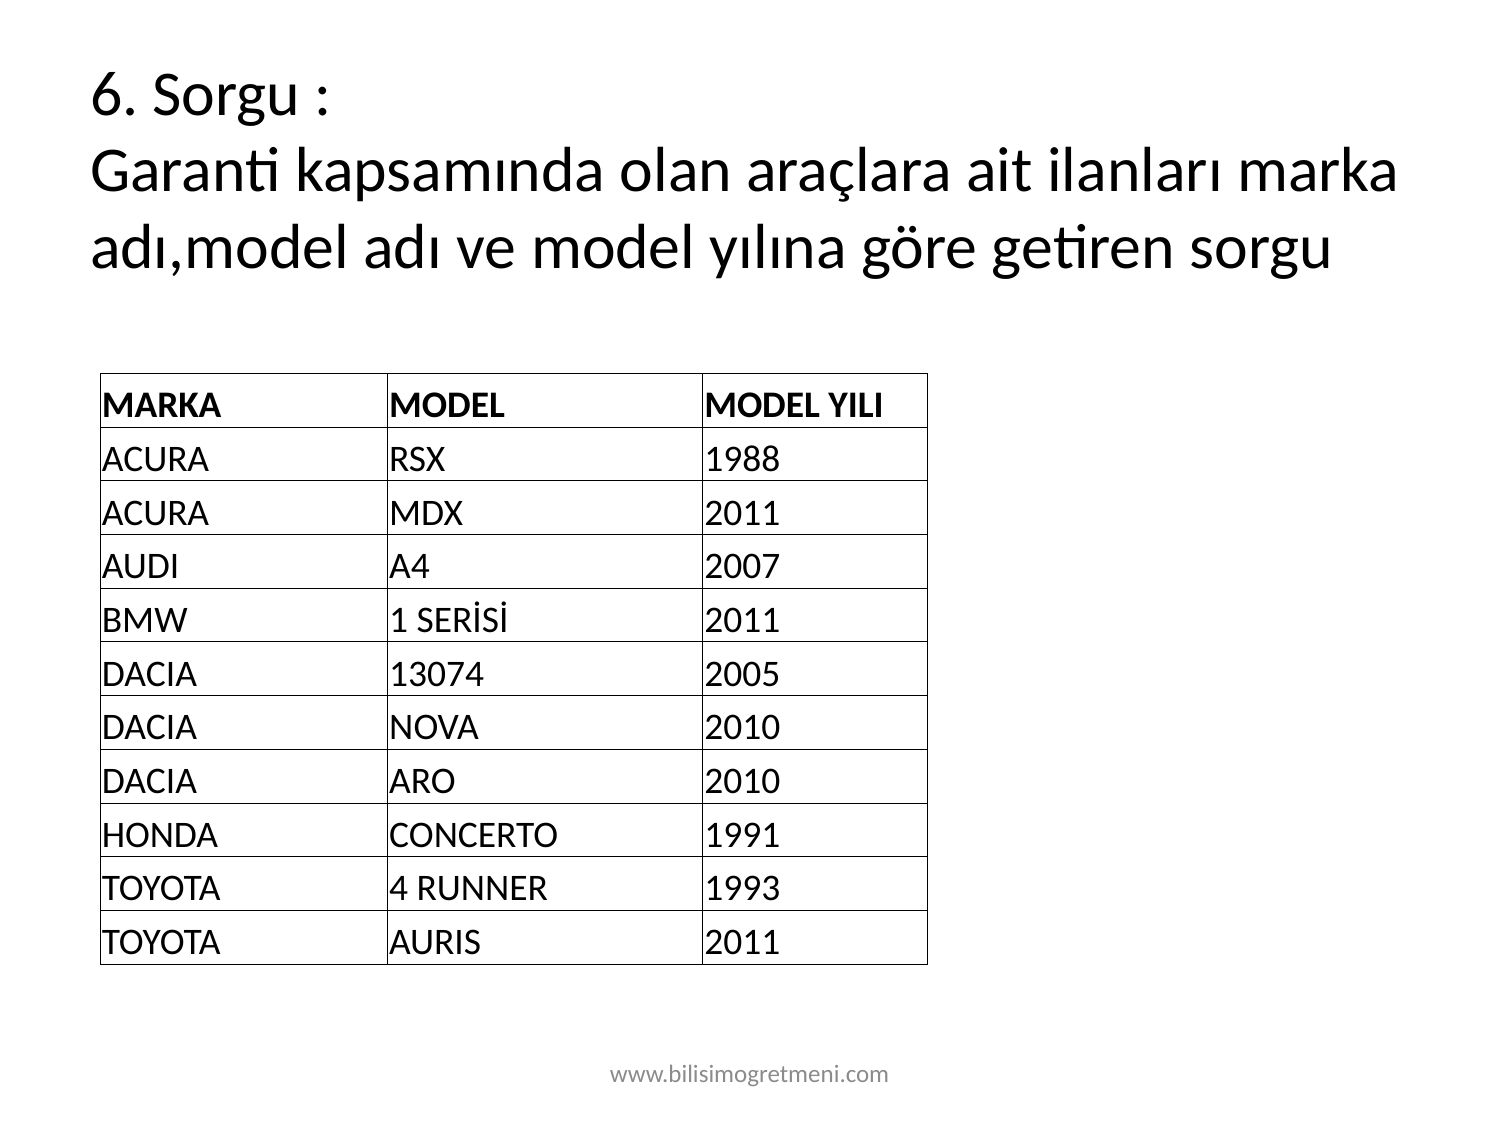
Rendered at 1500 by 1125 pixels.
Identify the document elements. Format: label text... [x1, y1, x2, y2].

footer www.bilisimogretmeni.com [512, 1042, 988, 1103]
table_cell ACURA [101, 481, 387, 534]
table_cell TOYOTA [101, 857, 387, 910]
table_cell 2011 [703, 911, 927, 964]
table_cell 1991 [703, 804, 927, 856]
table_cell 1 SERİSİ [388, 589, 702, 641]
table_cell 2010 [703, 696, 927, 749]
table_cell 2011 [703, 481, 927, 534]
table_cell DACIA [101, 750, 387, 803]
table_cell 2005 [703, 642, 927, 695]
title 6. Sorgu : Garanti kapsamında olan araçlara ait ilanları marka adı,model adı ve model yılına göre getiren sorgu [75, 6, 1425, 327]
table_cell DACIA [101, 696, 387, 749]
table_cell BMW [101, 589, 387, 641]
table_cell MDX [388, 481, 702, 534]
table_cell HONDA [101, 804, 387, 856]
table_cell 2007 [703, 535, 927, 588]
table_cell 4 RUNNER [388, 857, 702, 910]
table_header MODEL YILI [703, 374, 927, 427]
table_cell 1988 [703, 428, 927, 480]
table_cell CONCERTO [388, 804, 702, 856]
table_cell AUDI [101, 535, 387, 588]
table_cell ACURA [101, 428, 387, 480]
table_cell 2010 [703, 750, 927, 803]
table_cell ARO [388, 750, 702, 803]
table_cell NOVA [388, 696, 702, 749]
table_cell RSX [388, 428, 702, 480]
table_cell TOYOTA [101, 911, 387, 964]
table_cell DACIA [101, 642, 387, 695]
table_cell AURIS [388, 911, 702, 964]
table_cell 1993 [703, 857, 927, 910]
table_cell 13074 [388, 642, 702, 695]
table_header MARKA [101, 374, 387, 427]
table_header MODEL [388, 374, 702, 427]
table_cell A4 [388, 535, 702, 588]
table_cell 2011 [703, 589, 927, 641]
